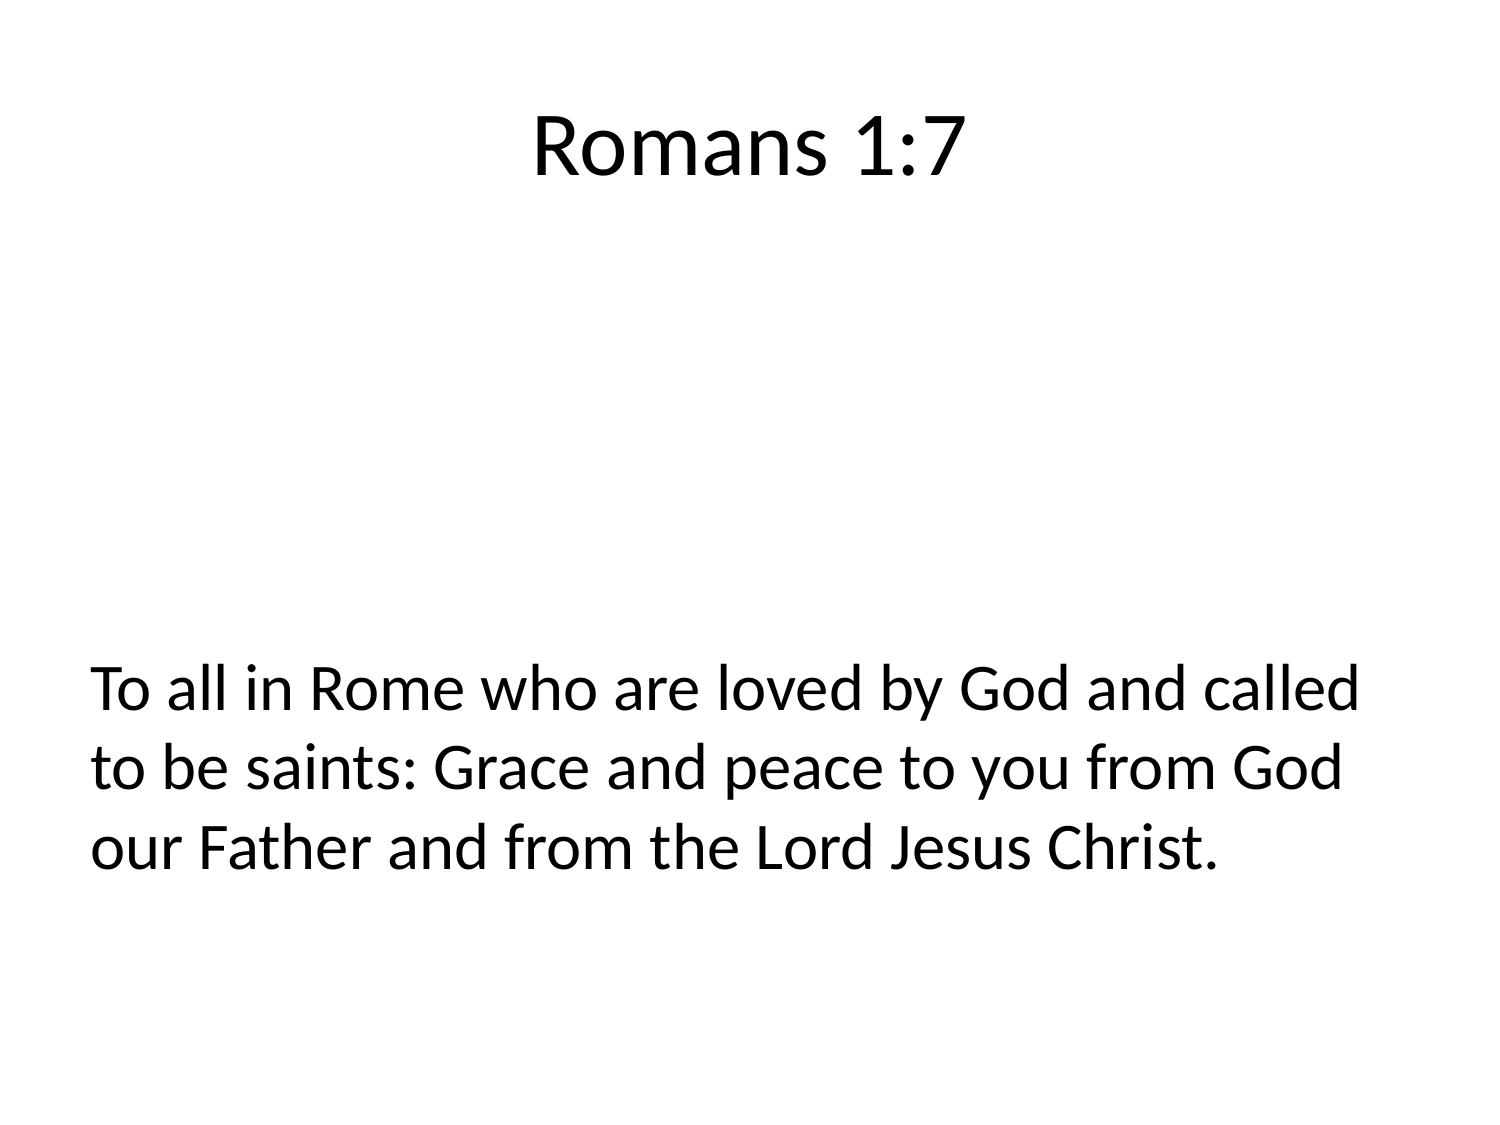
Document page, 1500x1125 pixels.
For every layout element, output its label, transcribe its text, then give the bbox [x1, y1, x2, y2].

title Romans 1:7 [75, 45, 1425, 233]
list To all in Rome who are loved by God and called to be saints: Grace and peace to you from God our Father and from the Lord Jesus Christ. [75, 262, 1425, 1005]
